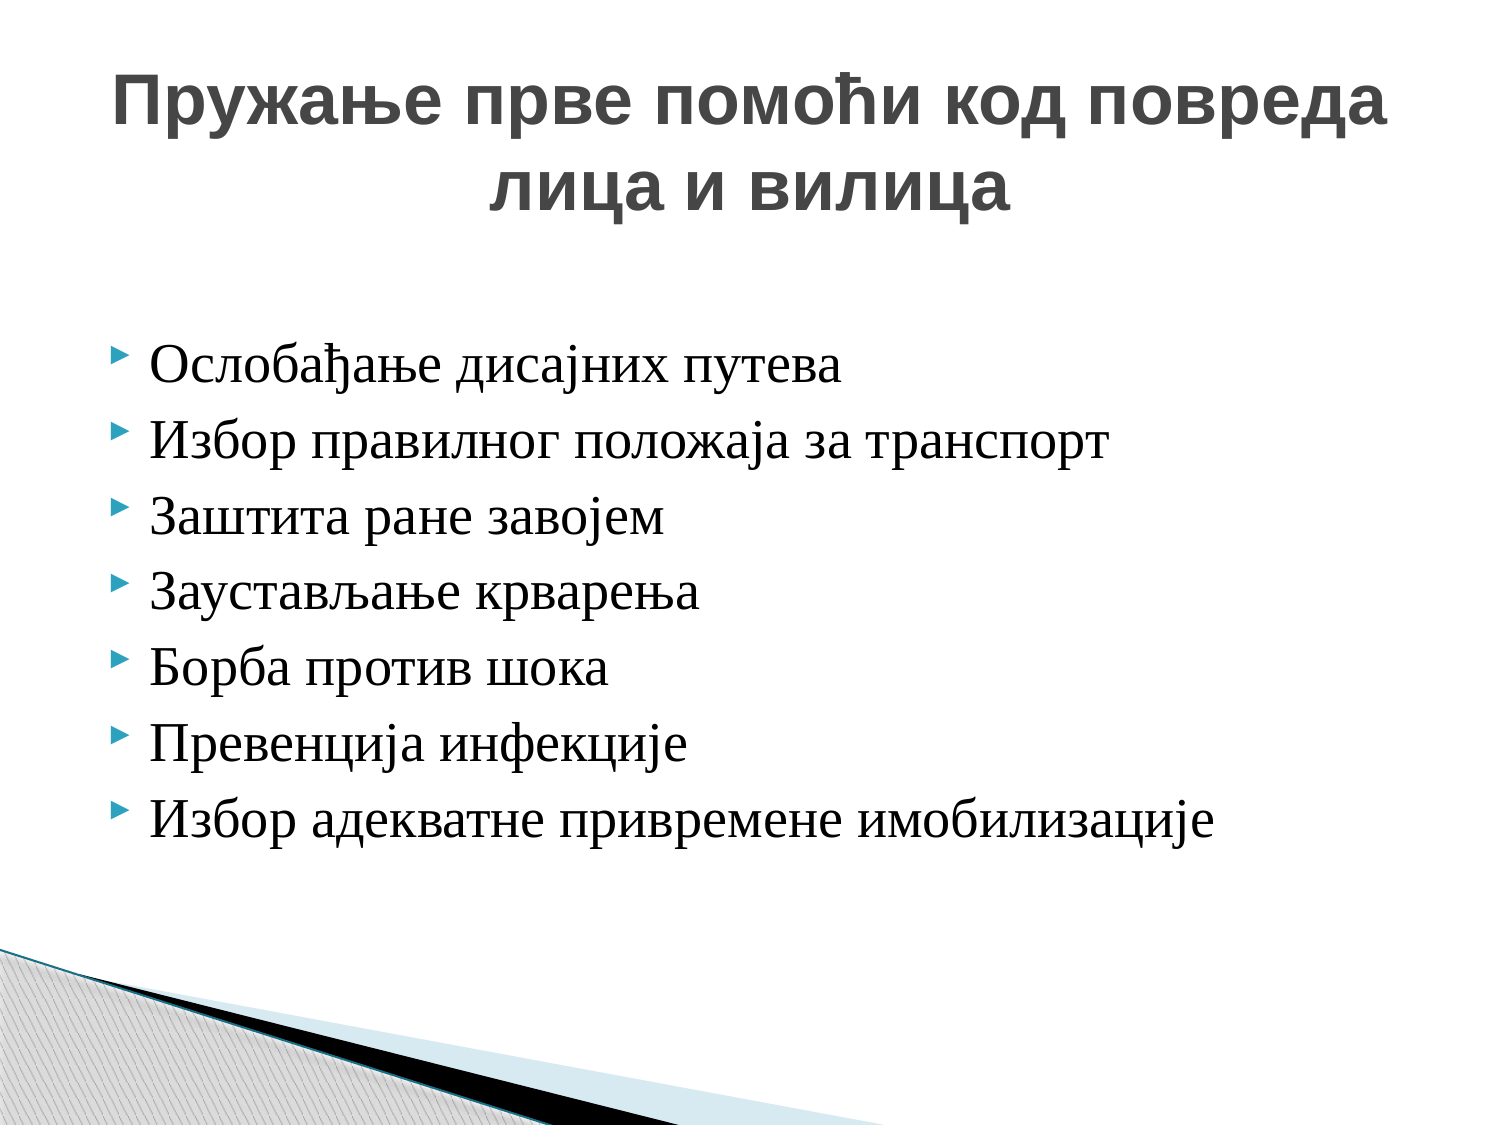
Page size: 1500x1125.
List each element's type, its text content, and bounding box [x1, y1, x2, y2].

title Пружање прве помоћи код повреда лица и вилица [75, 45, 1425, 233]
list Ослобађање дисајних путева Избор правилног положаја за транспорт Заштита ране завојем Заустављање крварења Борба против шока Превенција инфекције Избор адекватне привремене имобилизације [75, 243, 1425, 986]
